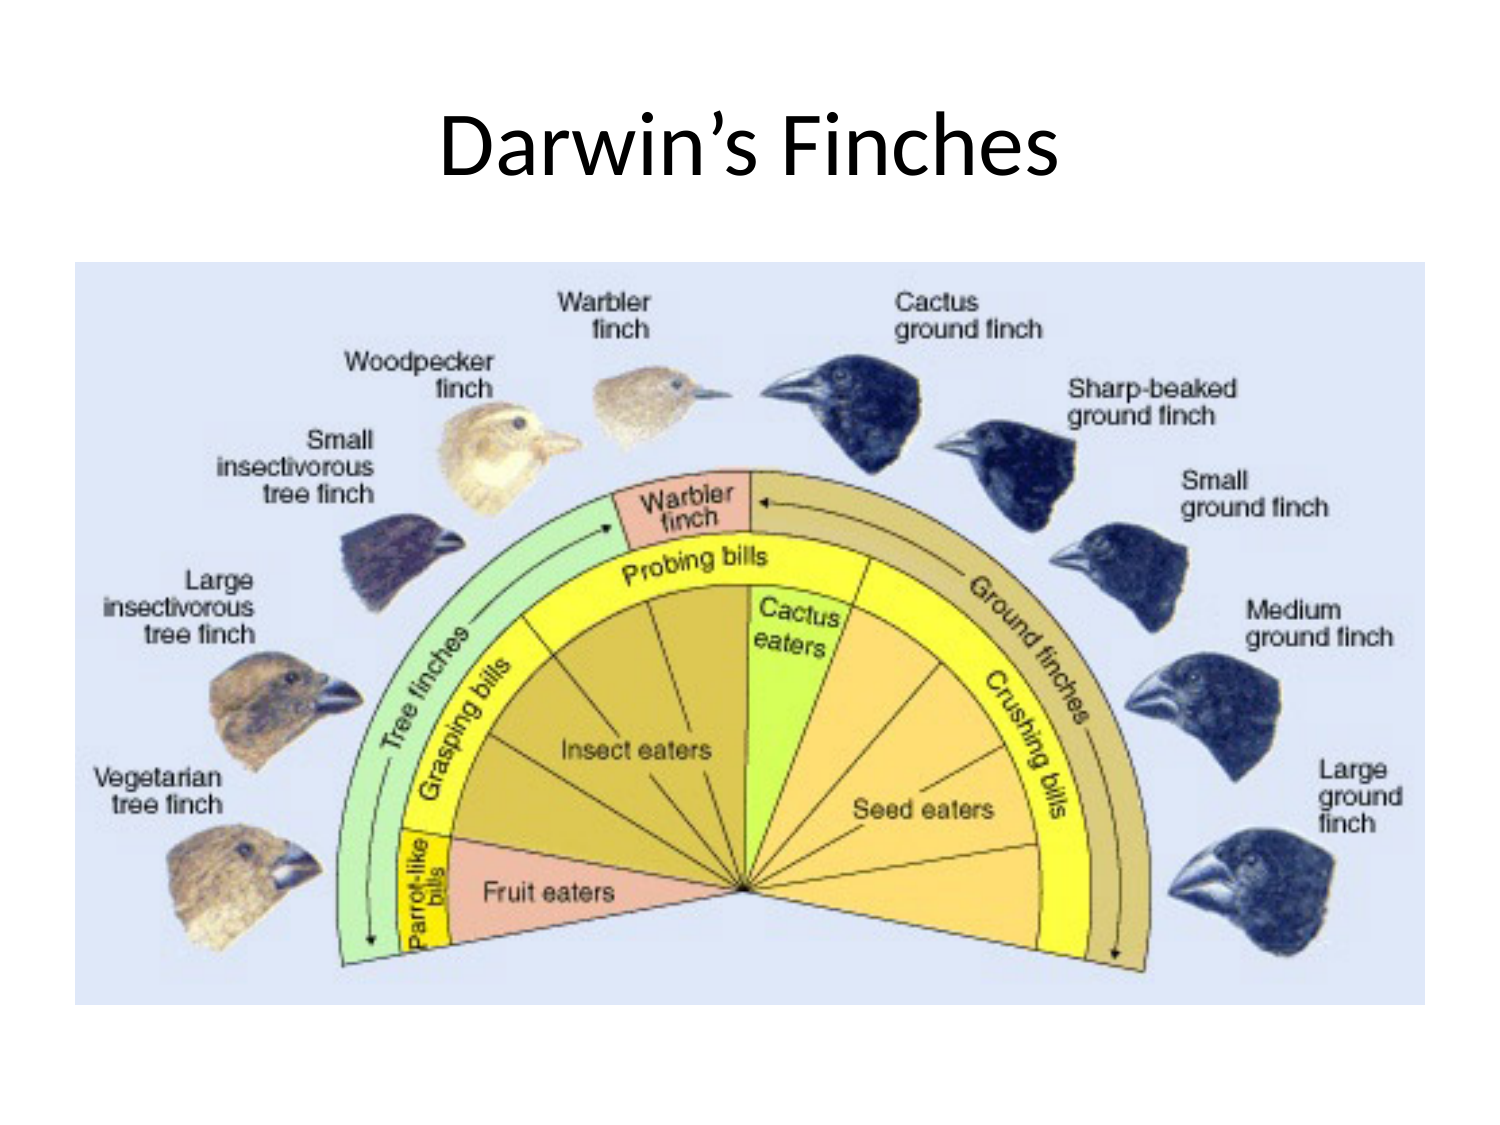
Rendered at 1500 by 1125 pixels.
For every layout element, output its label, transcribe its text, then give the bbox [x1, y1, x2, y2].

title Darwin’s Finches [75, 45, 1425, 233]
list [74, 262, 1426, 1006]
